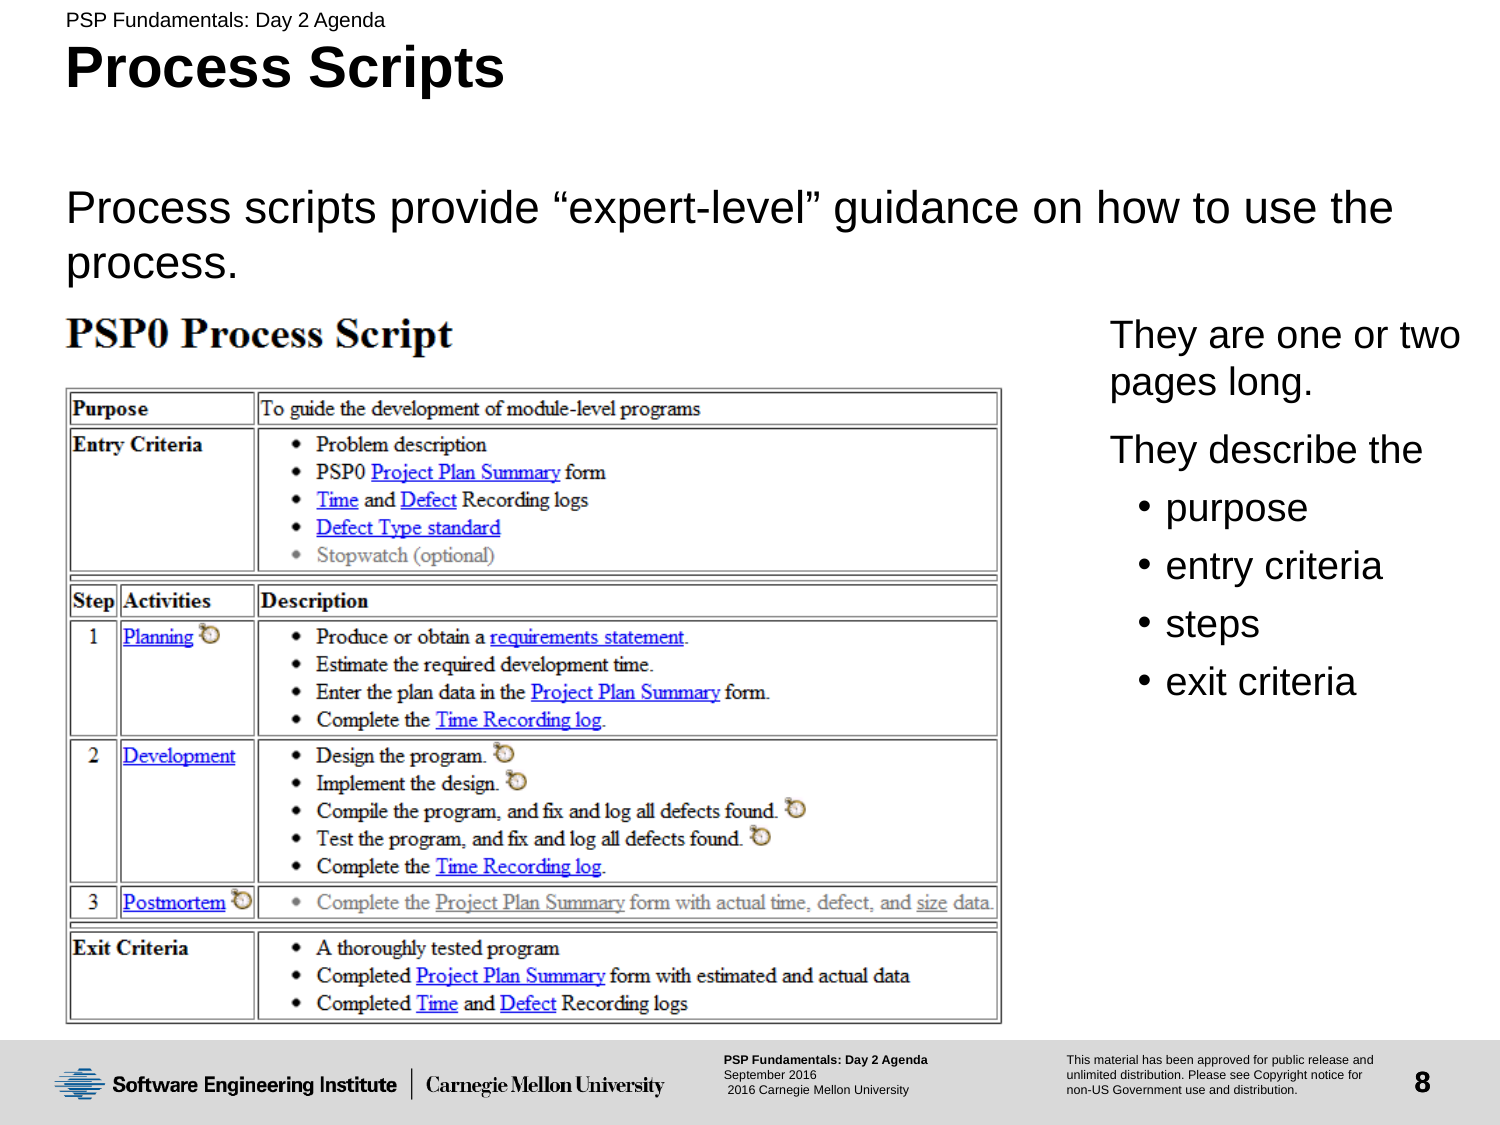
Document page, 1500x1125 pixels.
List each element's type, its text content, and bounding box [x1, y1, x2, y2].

list They are one or two pages long. They describe the purpose entry criteria steps exit criteria [1109, 308, 1500, 807]
title Process Scripts [65, 37, 1430, 148]
list Process scripts provide “expert-level” guidance on how to use the process. [65, 177, 1431, 1000]
picture [46, 1061, 673, 1104]
picture [63, 316, 1005, 1027]
